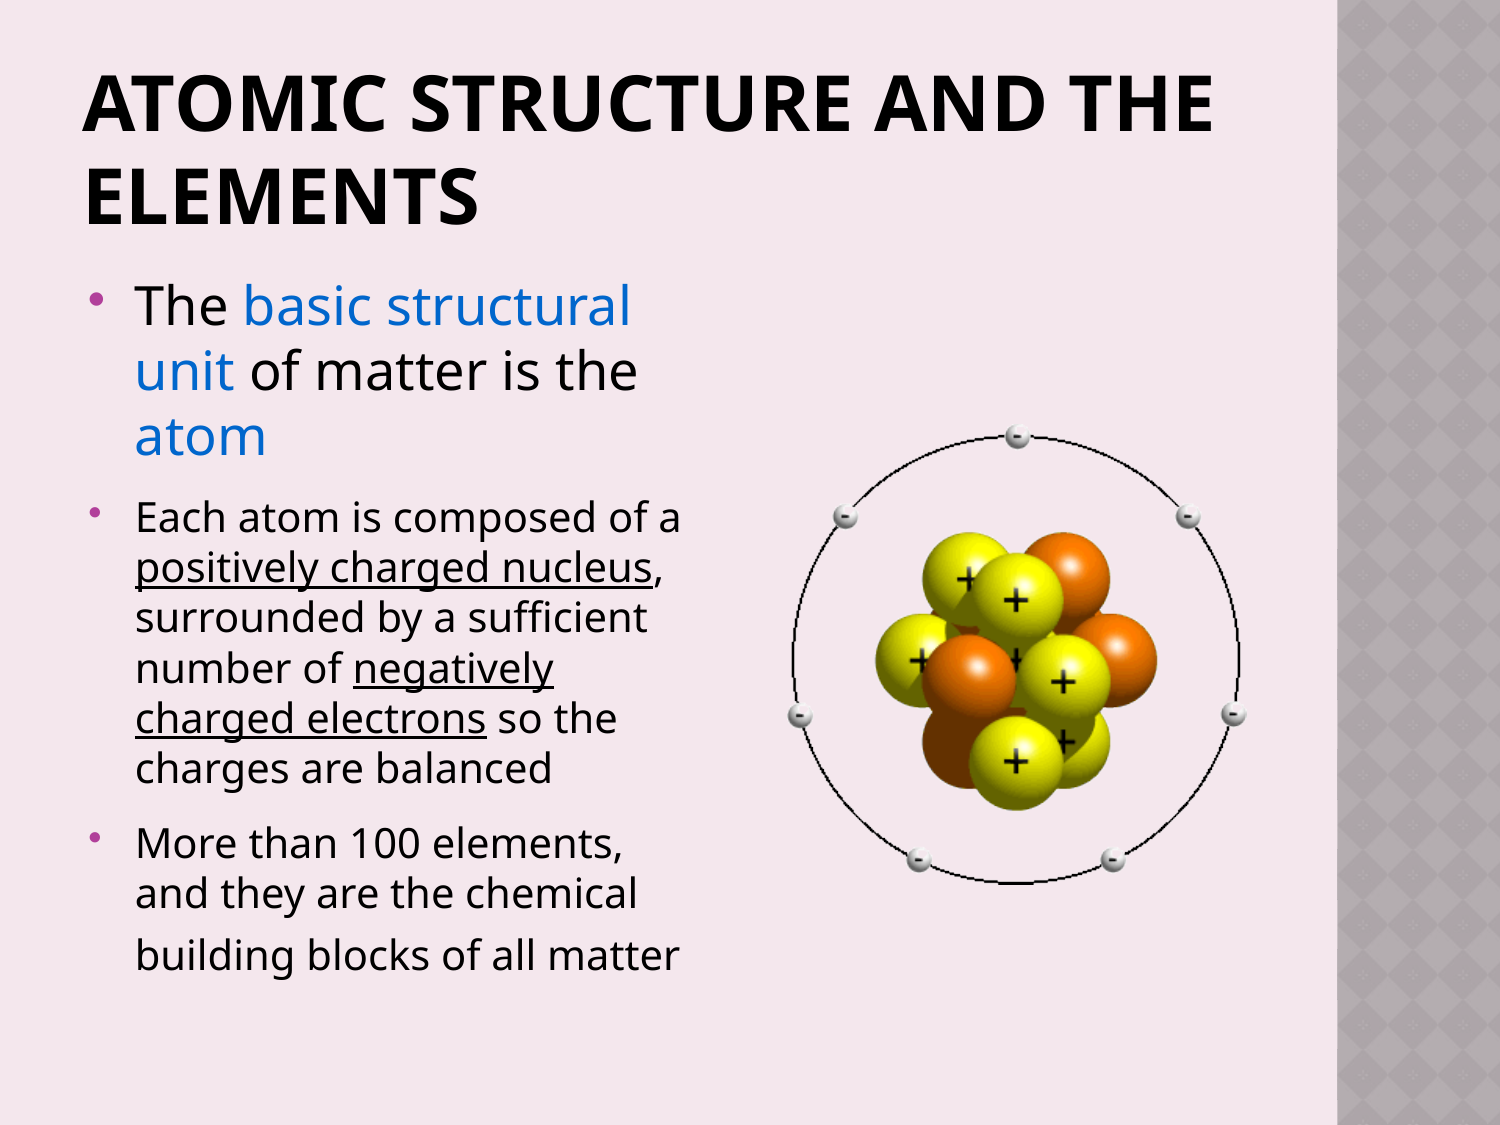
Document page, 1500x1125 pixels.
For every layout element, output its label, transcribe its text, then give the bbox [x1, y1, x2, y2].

title Atomic Structure and the Elements [75, 52, 1263, 240]
picture [787, 424, 1248, 885]
list The basic structural unit of matter is the atom Each atom is composed of a positively charged nucleus, surrounded by a sufficient number of negatively charged electrons so the charges are balanced More than 100 elements, and they are the chemical building blocks of all matter [75, 264, 713, 1059]
